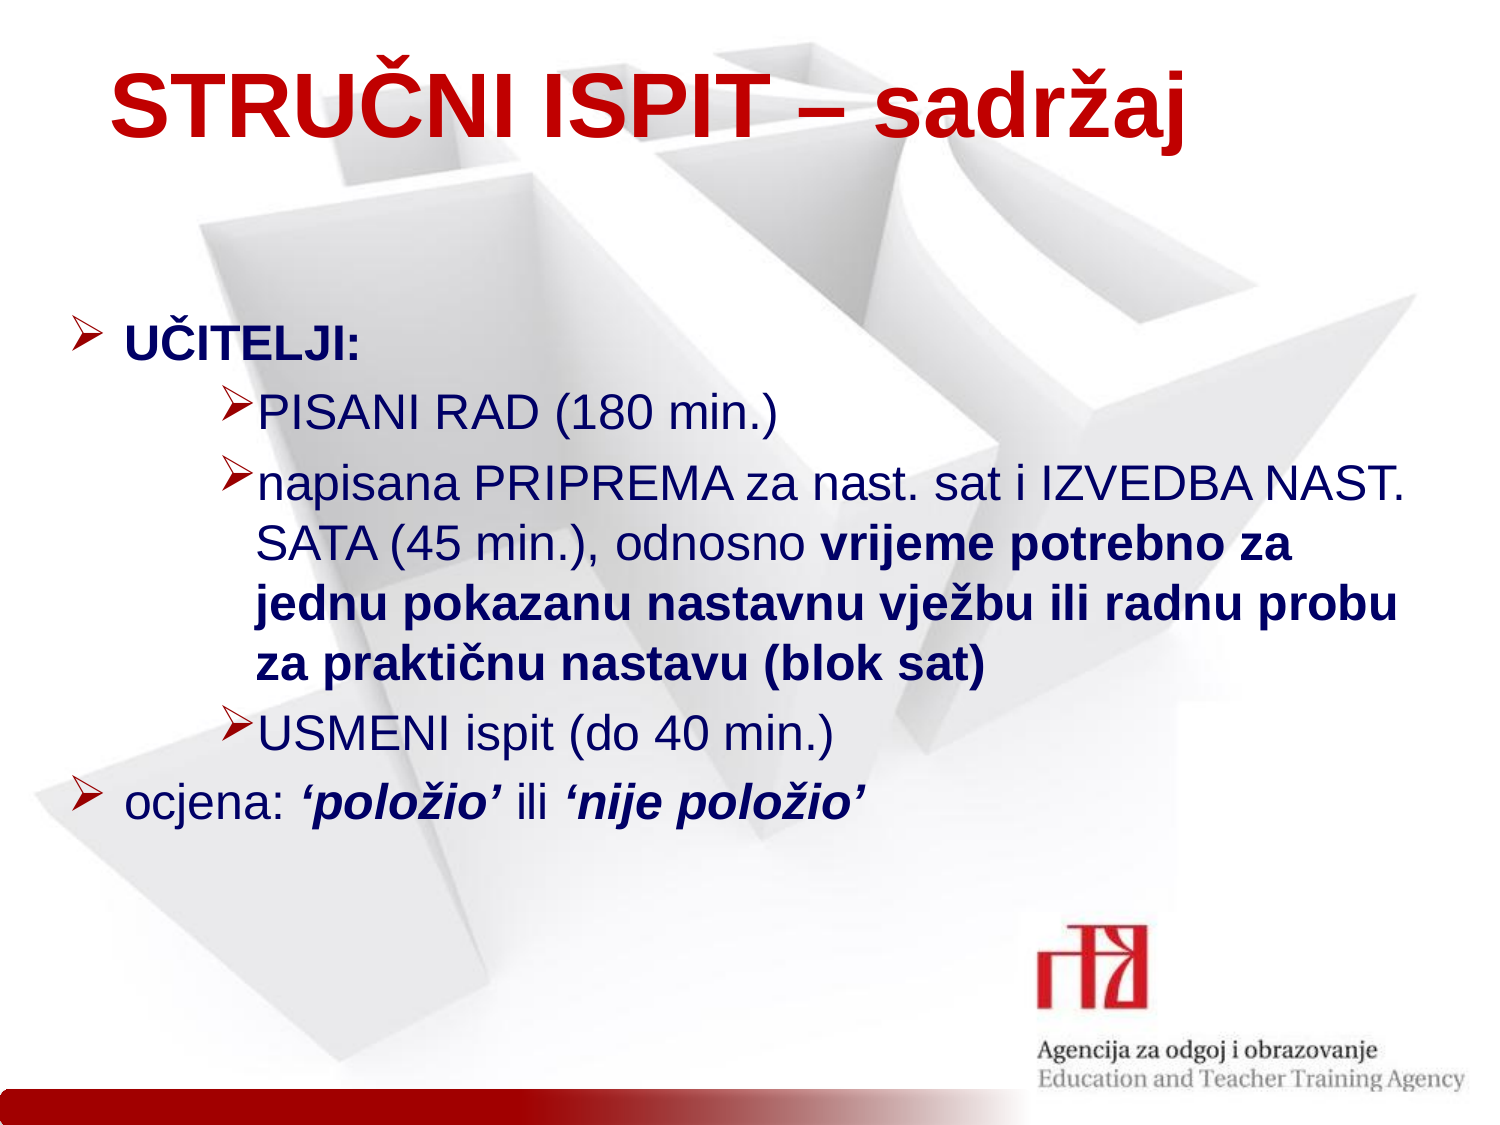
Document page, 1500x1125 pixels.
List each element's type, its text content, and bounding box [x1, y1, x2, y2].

picture [5, 0, 1495, 1125]
list UČITELJI: PISANI RAD (180 min.) napisana PRIPREMA za nast. sat i IZVEDBA NAST. SATA (45 min.), odnosno vrijeme potrebno za jednu pokazanu nastavnu vježbu ili radnu probu za praktičnu nastavu (blok sat) USMENI ispit (do 40 min.) ocjena: ‘položio’ ili ‘nije položio’ [53, 302, 1424, 1000]
title STRUČNI ISPIT – sadržaj [64, 31, 1261, 171]
